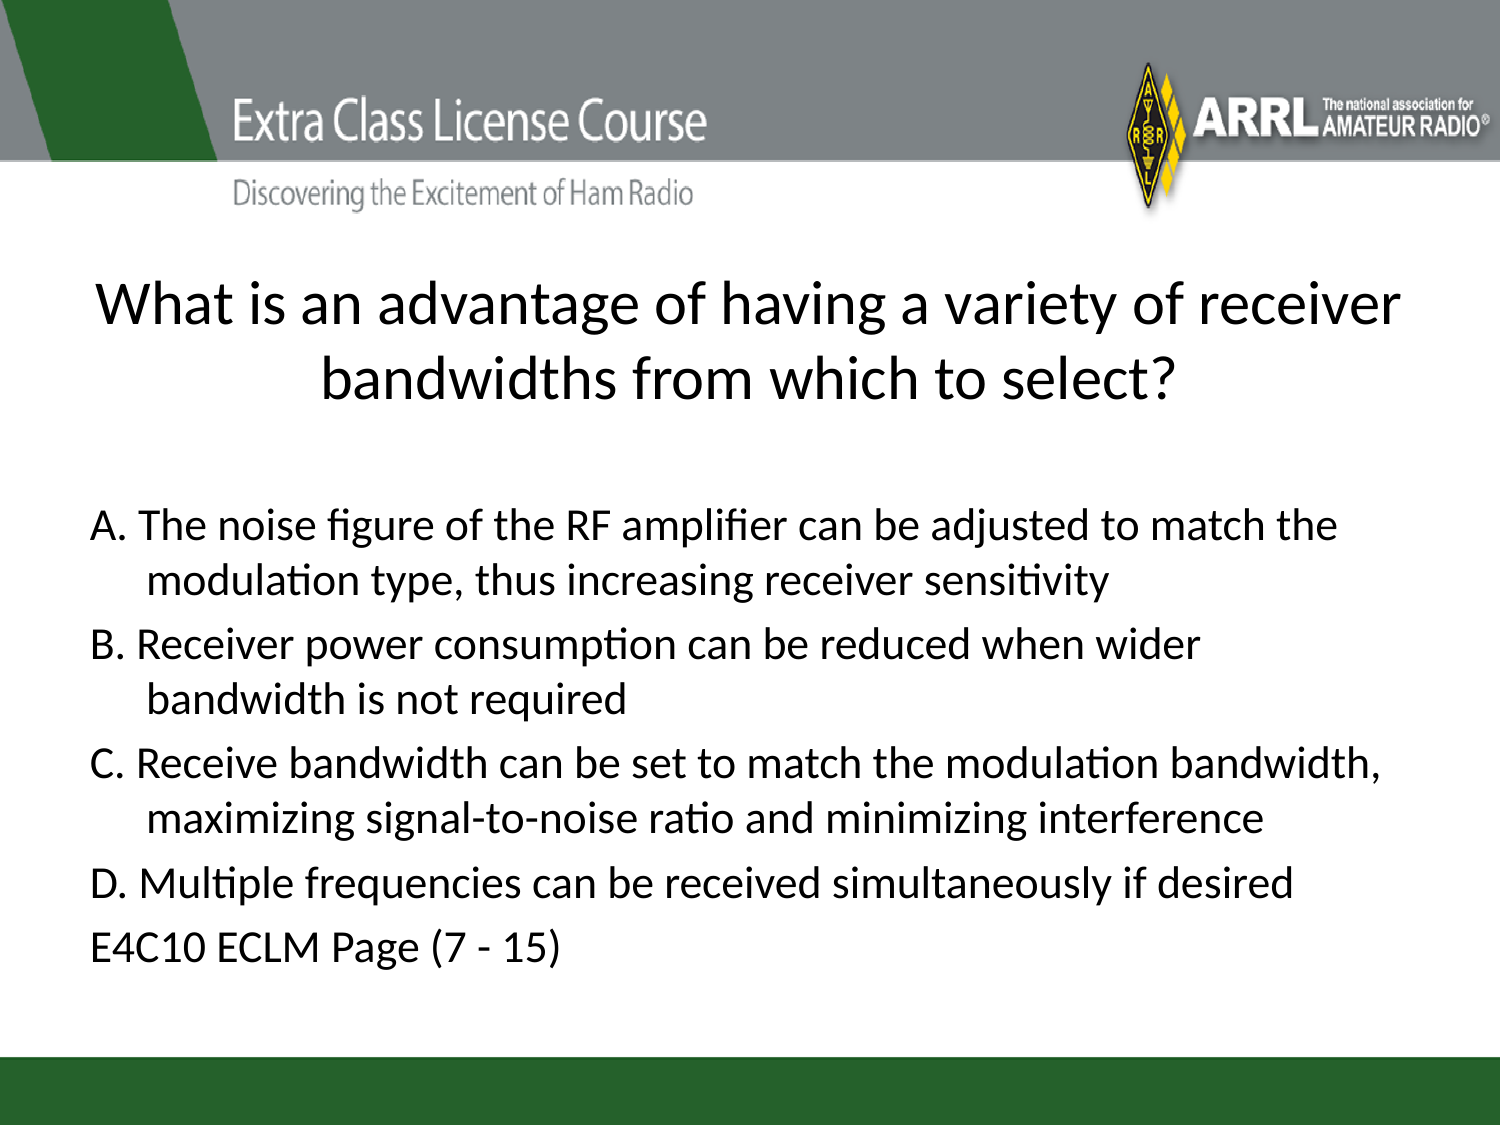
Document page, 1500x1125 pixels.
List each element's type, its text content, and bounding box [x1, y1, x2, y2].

picture [0, 0, 1500, 1125]
list A. The noise figure of the RF amplifier can be adjusted to match the modulation type, thus increasing receiver sensitivity B. Receiver power consumption can be reduced when wider bandwidth is not required C. Receive bandwidth can be set to match the modulation bandwidth, maximizing signal-to-noise ratio and minimizing interference D. Multiple frequencies can be received simultaneously if desired E4C10 ECLM Page (7 - 15) [75, 487, 1425, 1005]
title What is an advantage of having a variety of receiver bandwidths from which to select? [75, 254, 1425, 435]
